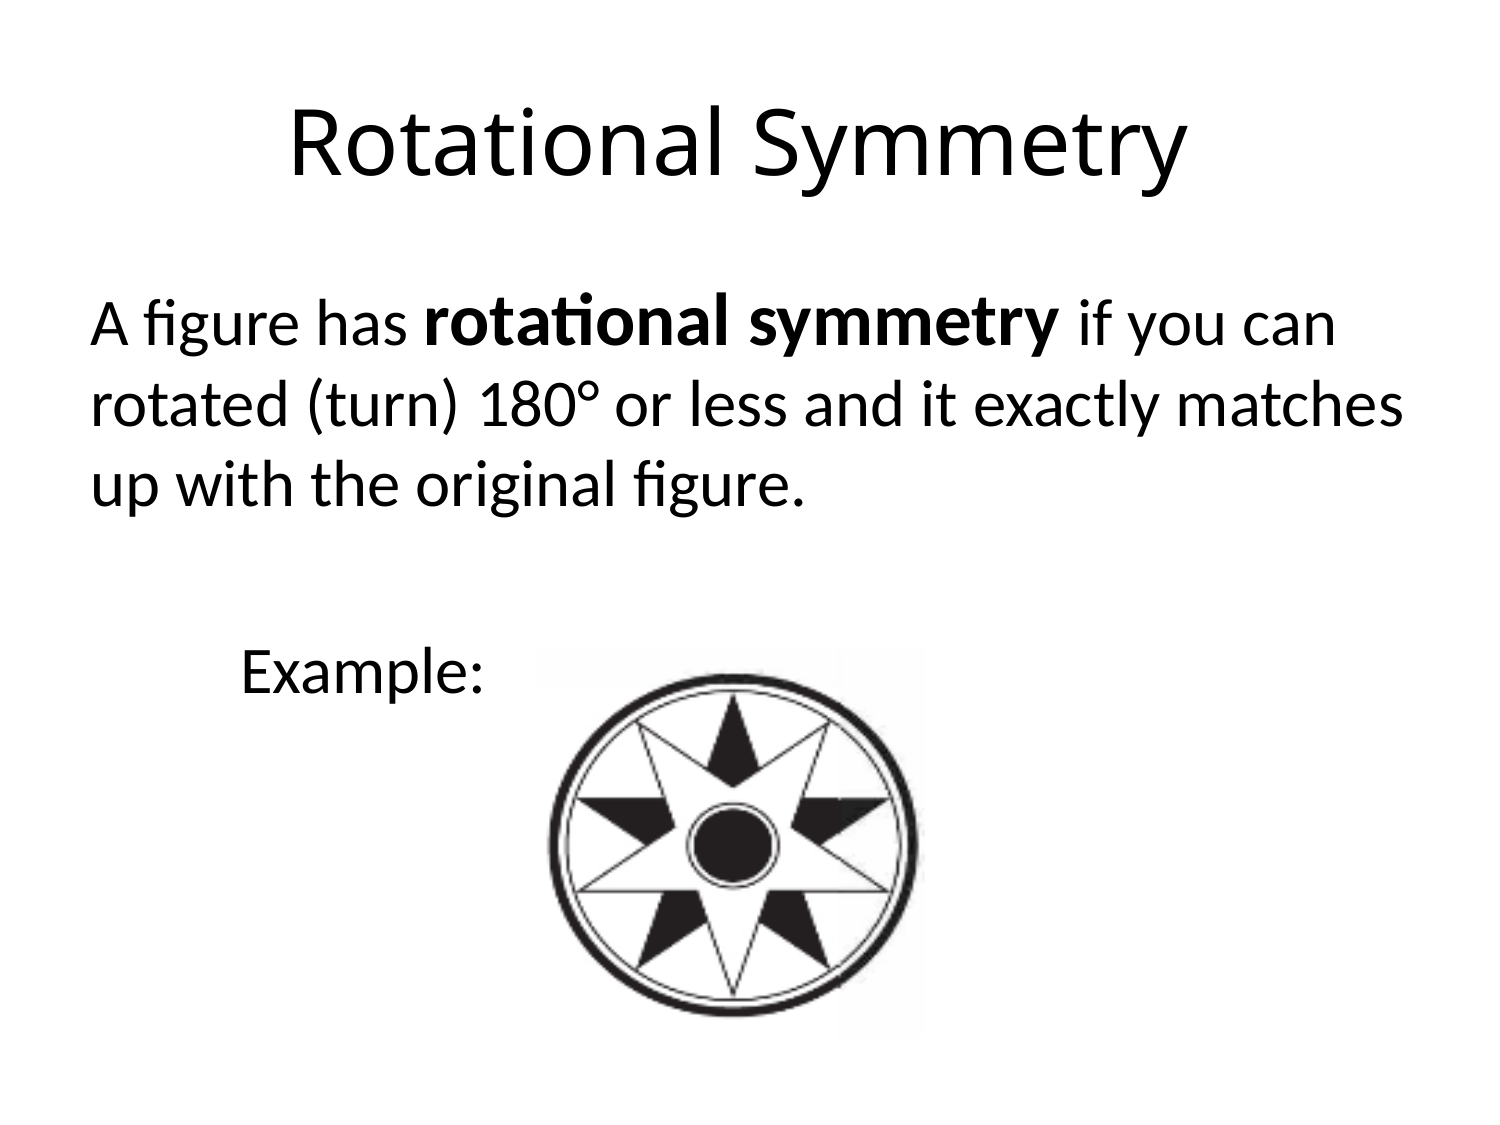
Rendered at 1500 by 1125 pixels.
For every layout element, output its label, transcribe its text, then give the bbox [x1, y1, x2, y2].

list A figure has rotational symmetry if you can rotated (turn) 180° or less and it exactly matches up with the original figure. Example: [75, 262, 1425, 1005]
title Rotational Symmetry [75, 45, 1425, 233]
picture [537, 649, 926, 1038]
